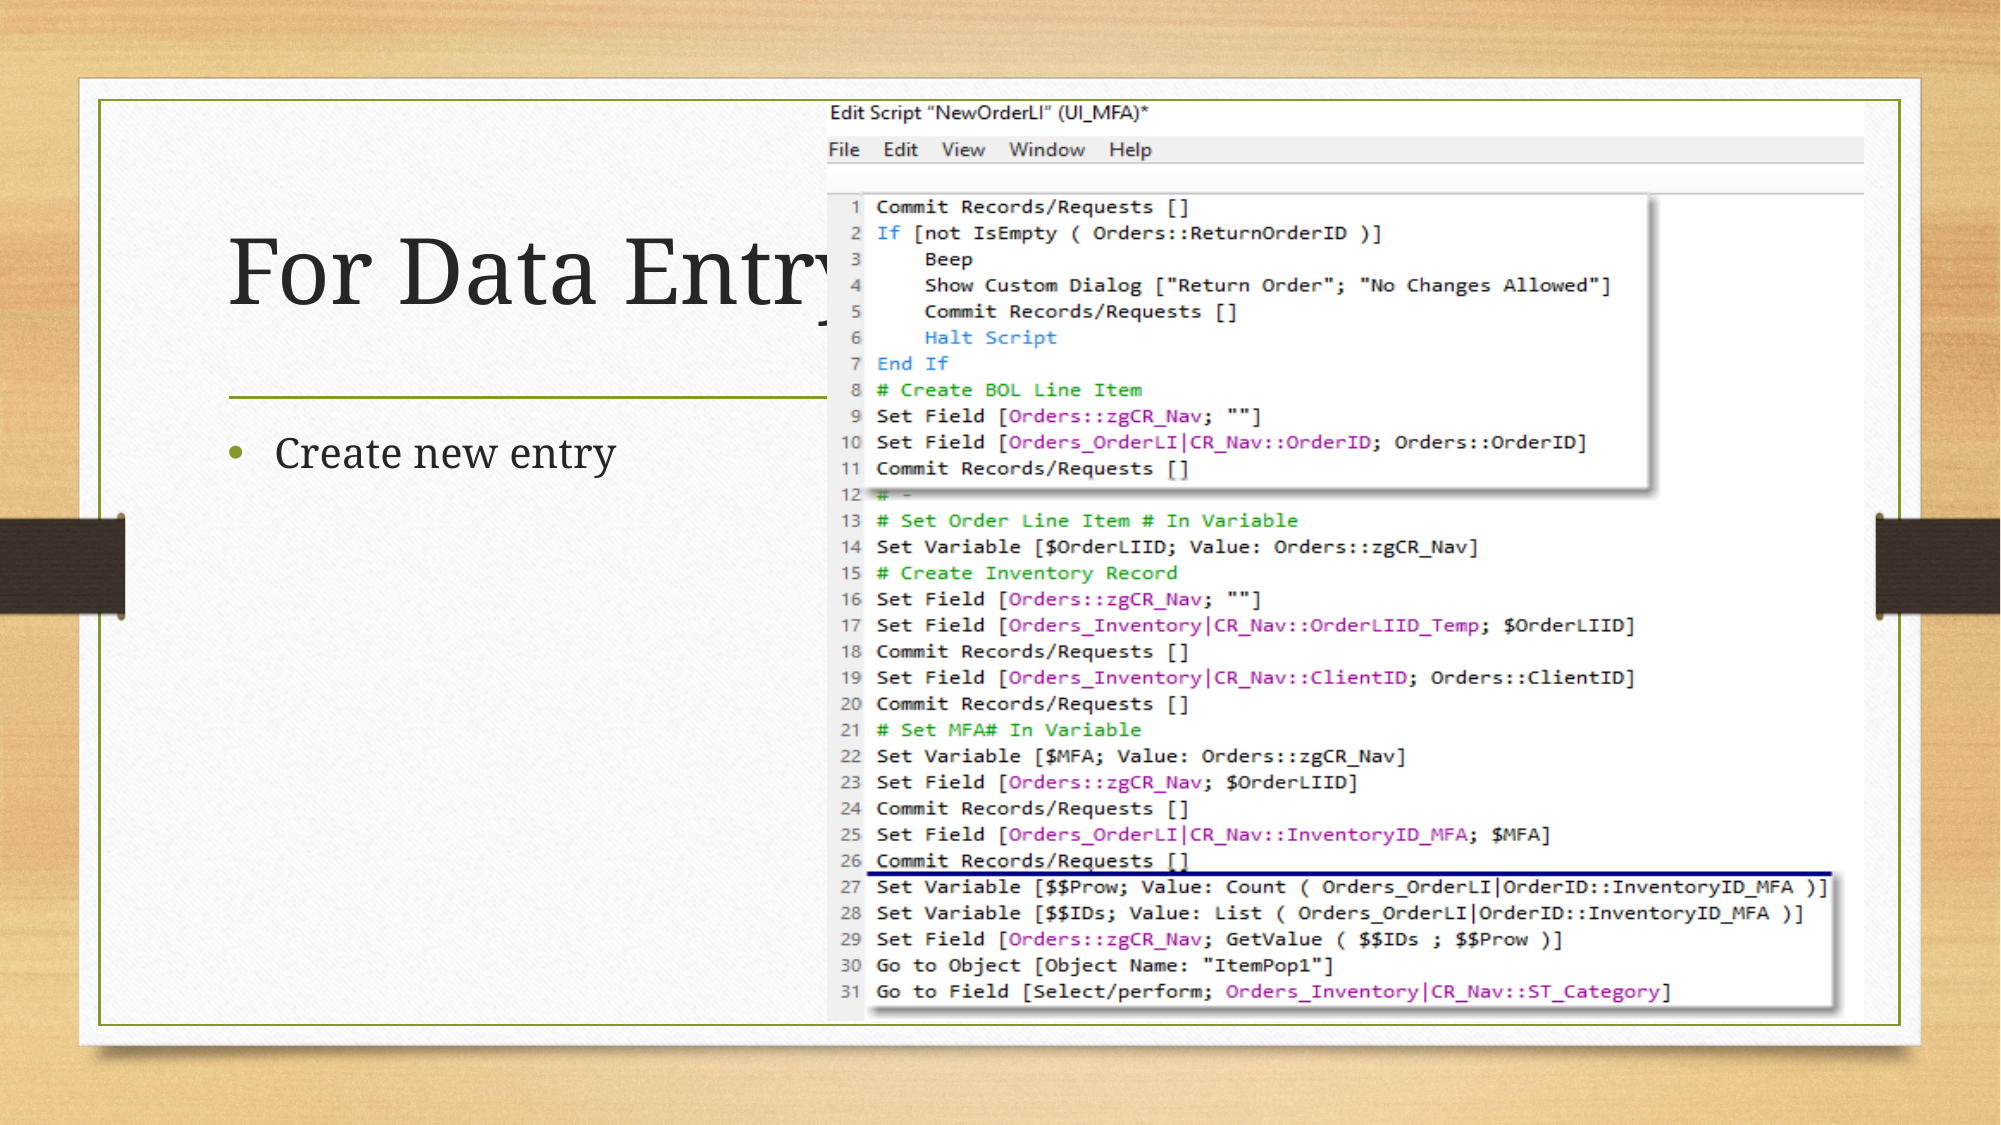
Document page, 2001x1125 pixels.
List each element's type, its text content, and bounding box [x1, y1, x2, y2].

title For Data Entry [212, 161, 826, 375]
picture [0, 0, 2001, 1125]
list Create new entry [212, 419, 826, 964]
